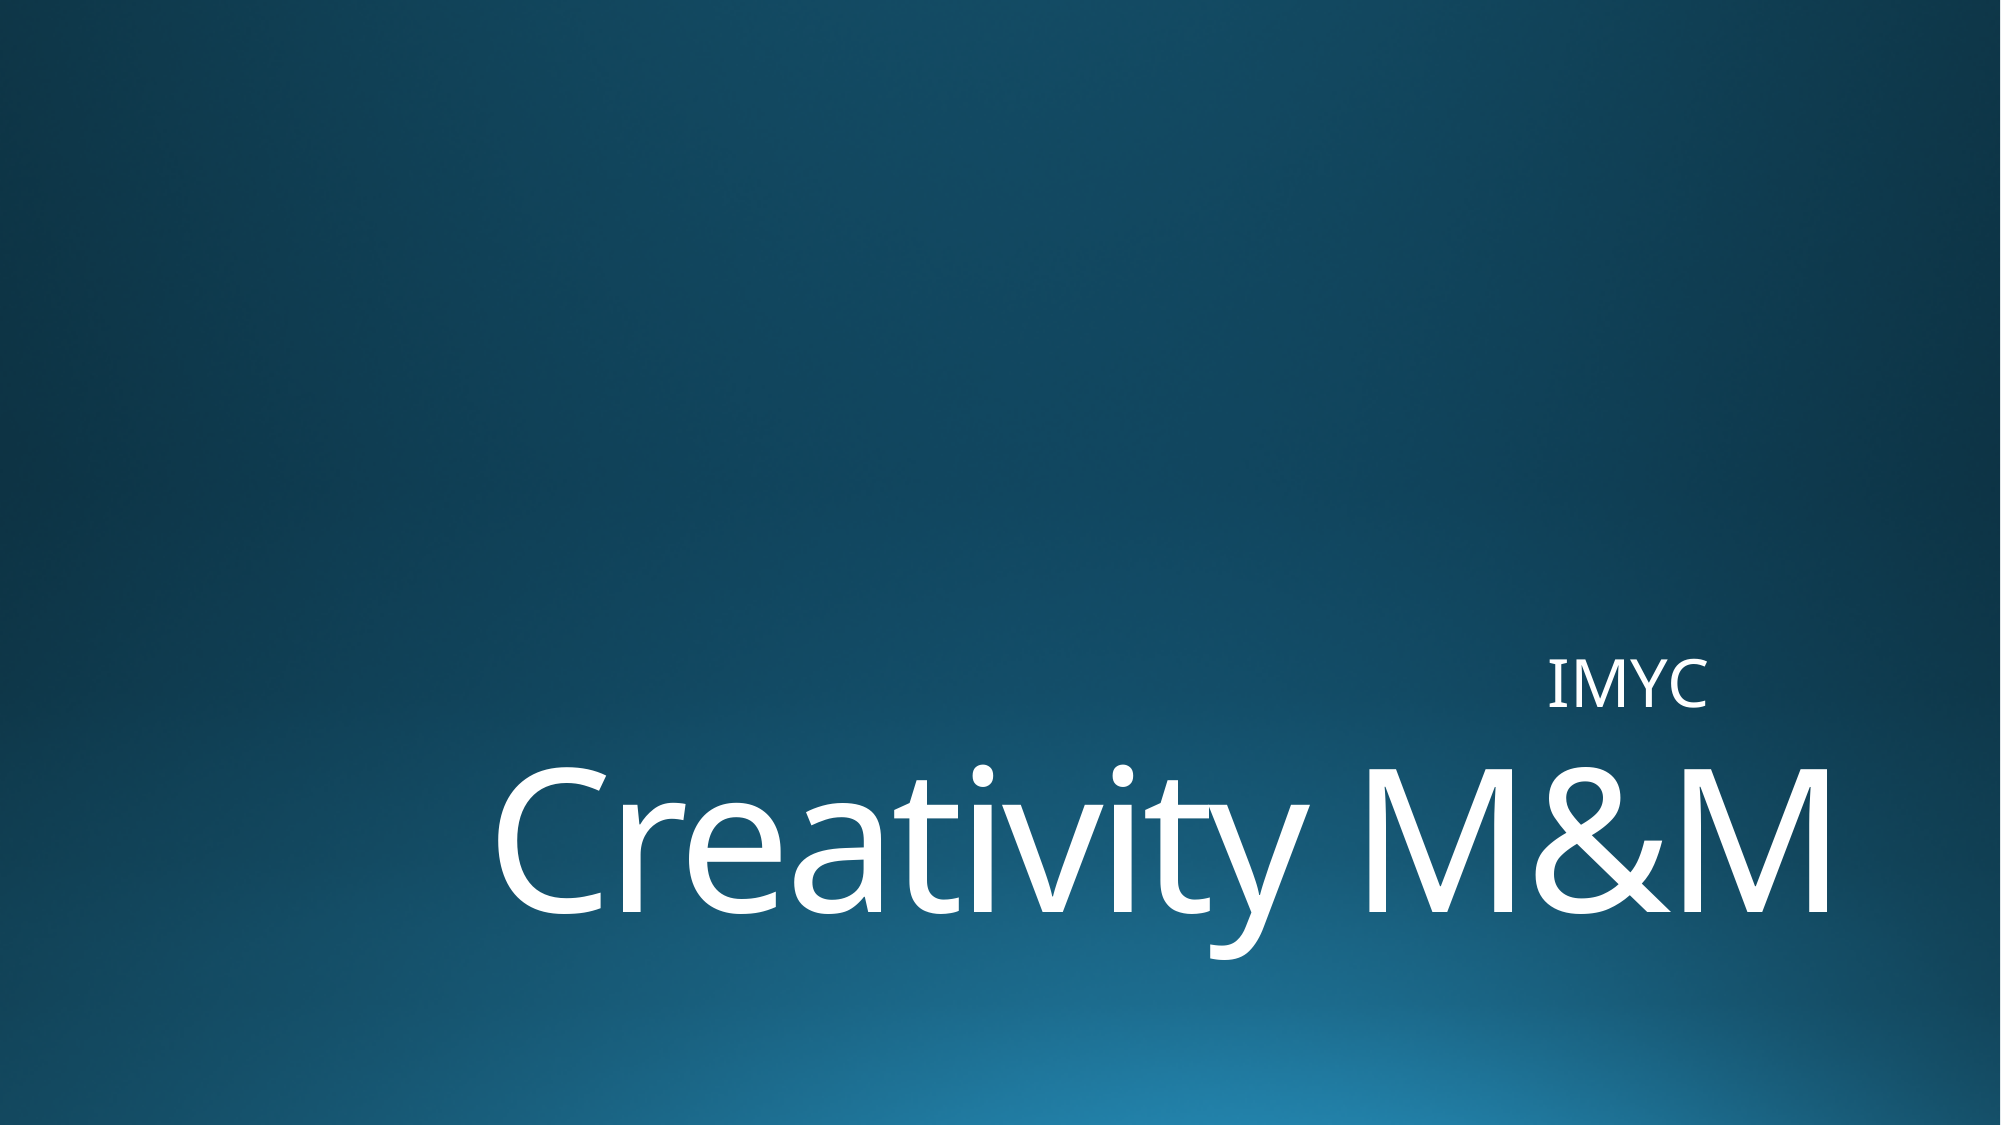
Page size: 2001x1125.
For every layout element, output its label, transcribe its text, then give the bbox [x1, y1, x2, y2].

picture [0, 0, 2001, 1125]
subtitle IMYC [362, 606, 1863, 730]
title Creativity M&M [362, 732, 1863, 1002]
